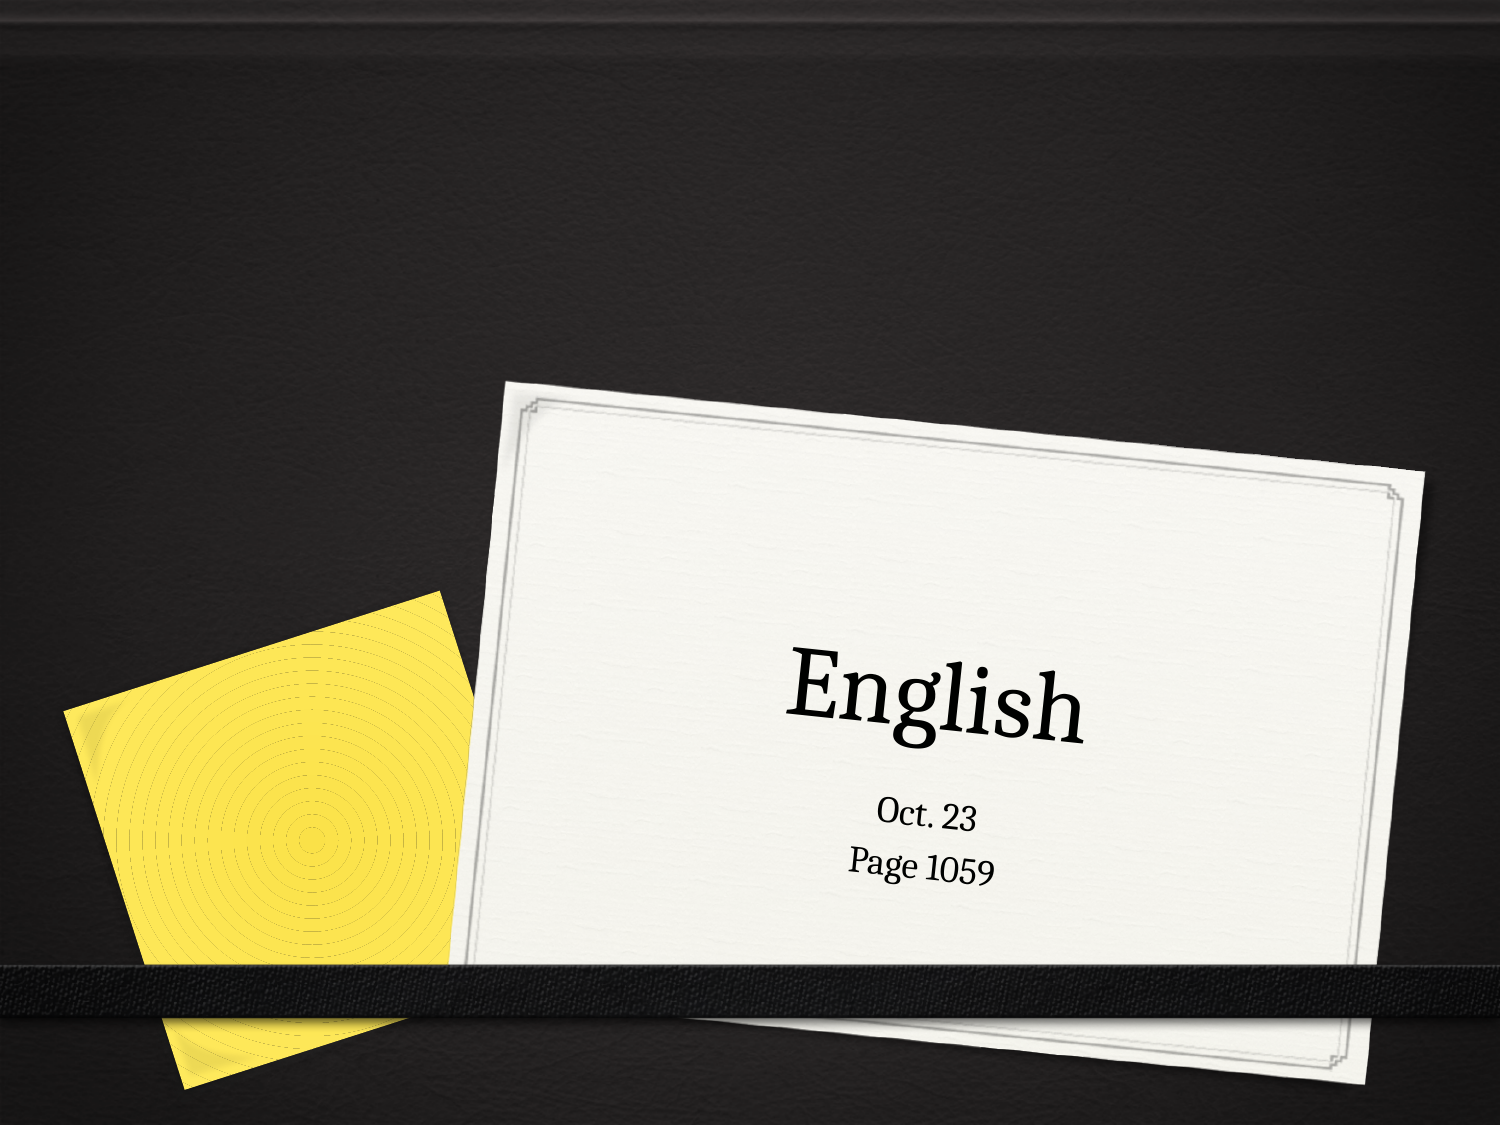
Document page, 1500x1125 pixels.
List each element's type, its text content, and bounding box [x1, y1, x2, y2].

subtitle Oct. 23 Page 1059 [518, 740, 1326, 994]
picture [69, 693, 157, 788]
picture [0, 379, 1500, 1102]
title English [536, 453, 1355, 798]
